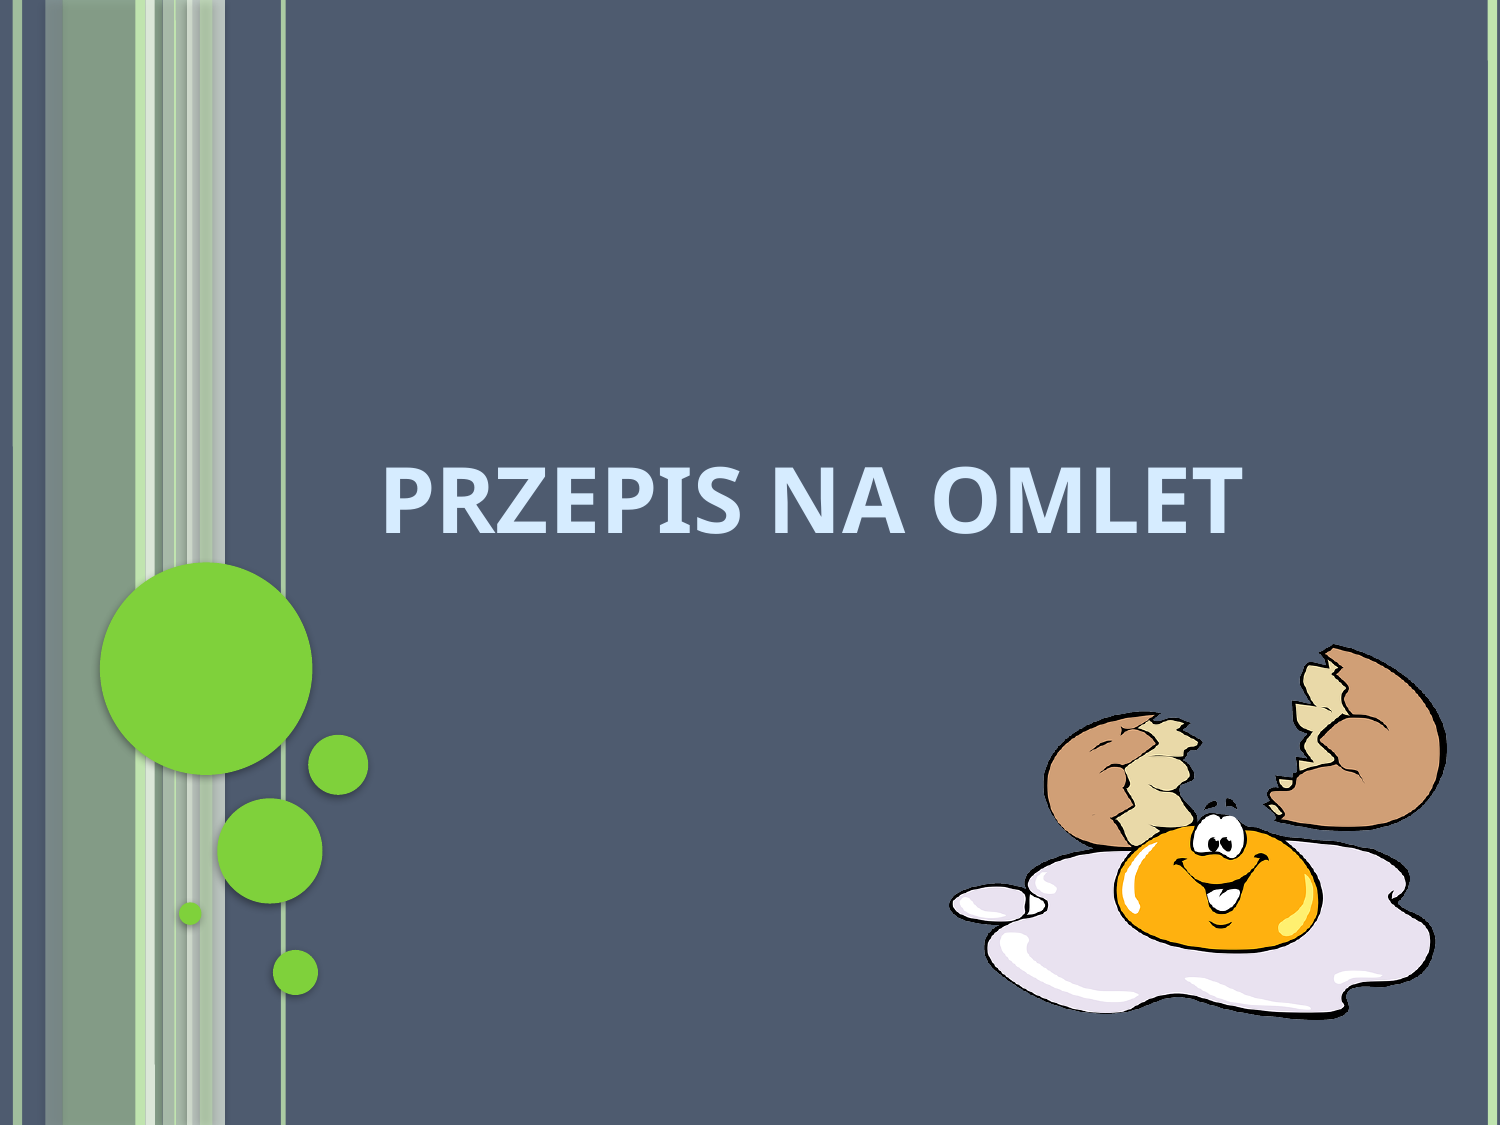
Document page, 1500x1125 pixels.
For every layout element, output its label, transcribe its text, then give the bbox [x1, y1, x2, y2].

picture [948, 643, 1447, 1020]
title Przepis na omlet [363, 222, 1376, 560]
